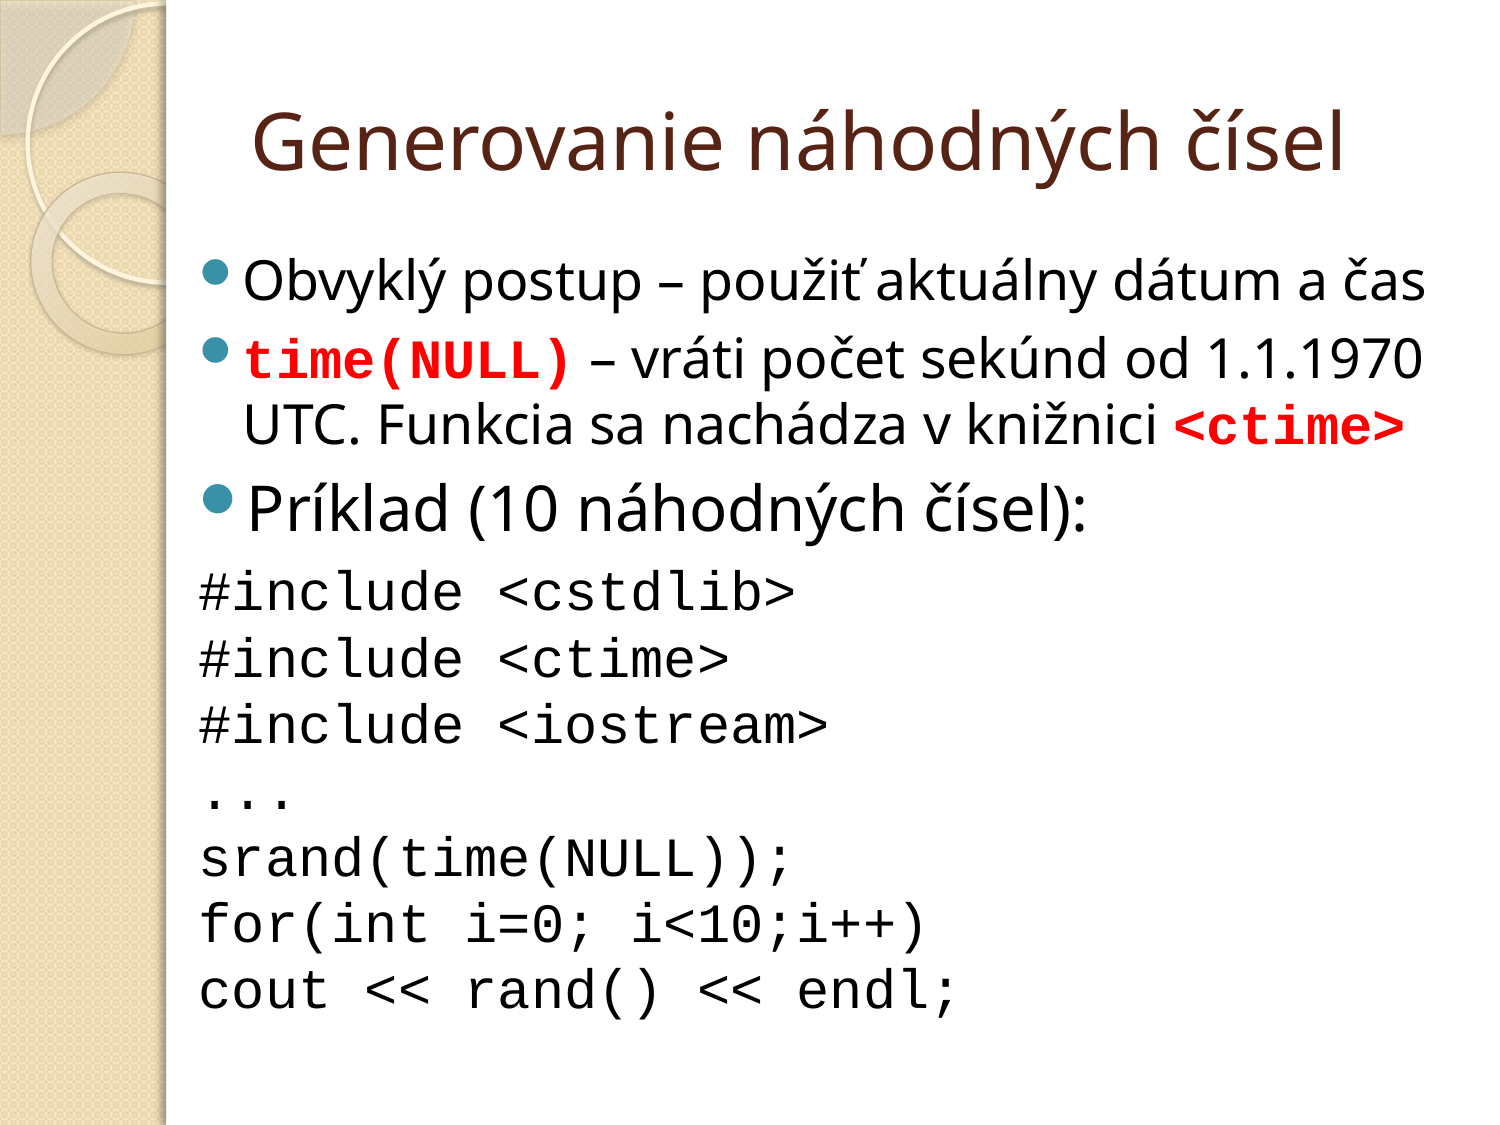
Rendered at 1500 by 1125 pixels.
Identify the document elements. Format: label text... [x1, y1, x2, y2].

list Obvyklý postup – použiť aktuálny dátum a čas time(NULL) – vráti počet sekúnd od 1.1.1970 UTC. Funkcia sa nachádza v knižnici <ctime> Príklad (10 náhodných čísel): #include <cstdlib> #include <ctime> #include <iostream> ... srand(time(NULL)); for(int i=0; i<10;i++) cout << rand() << endl; [171, 237, 1500, 1125]
title Generovanie náhodných čísel [235, 45, 1466, 233]
